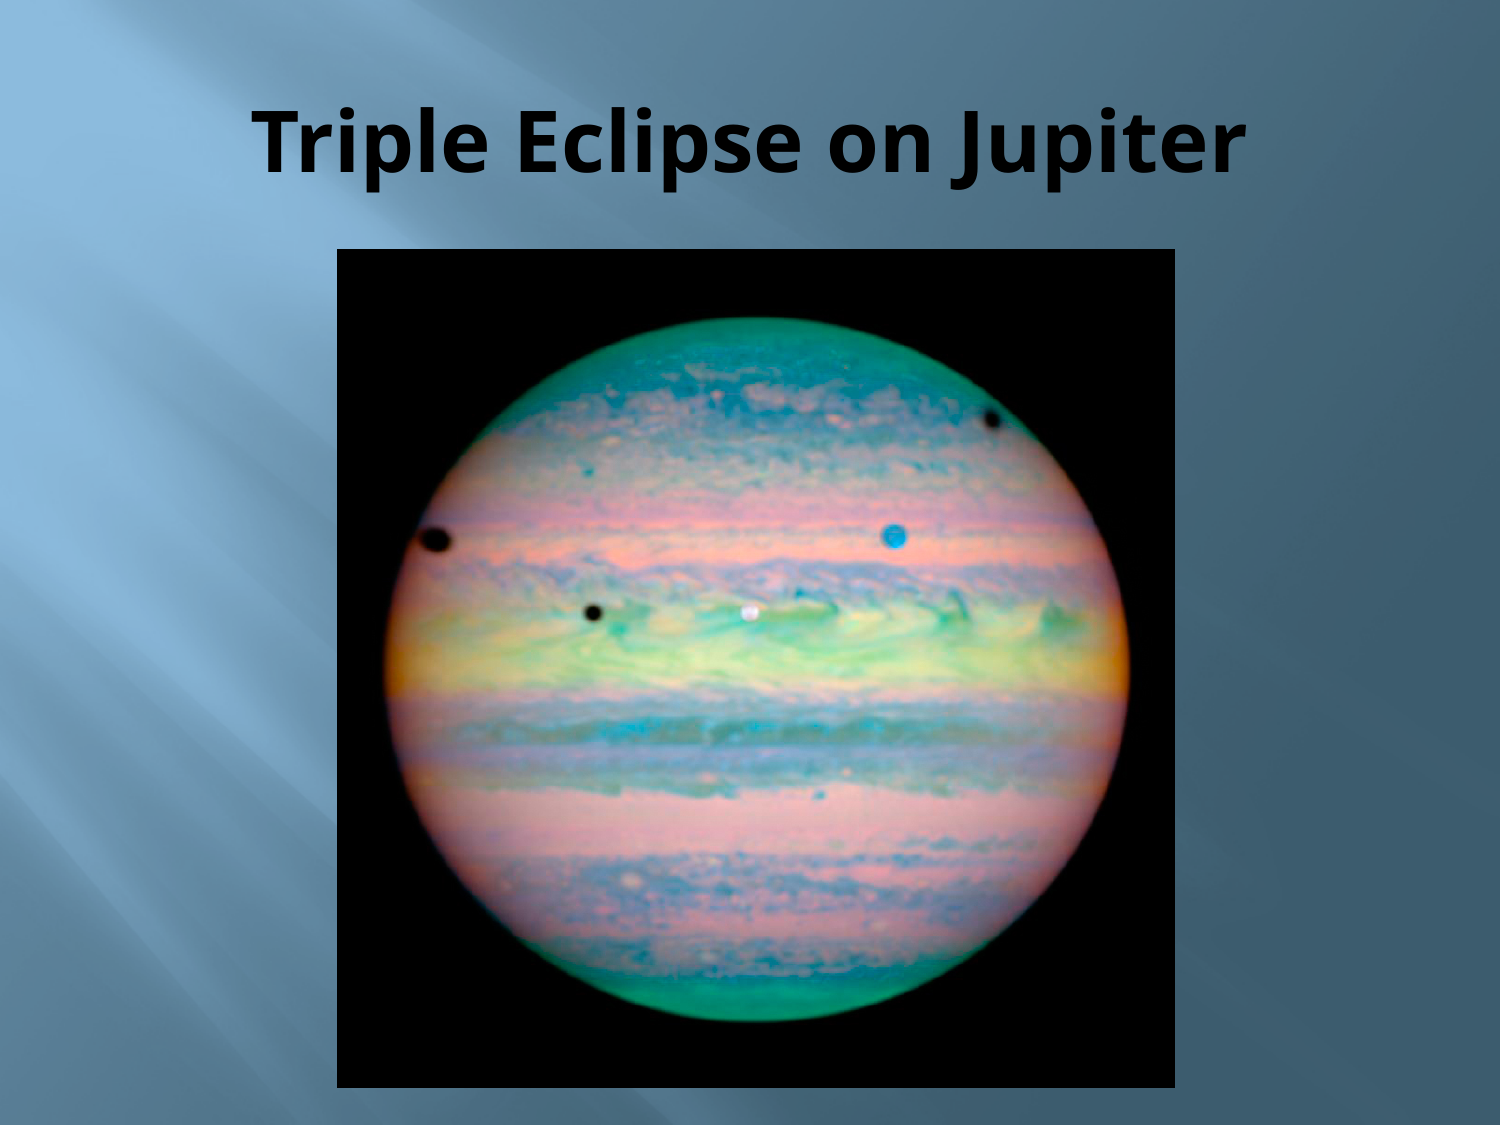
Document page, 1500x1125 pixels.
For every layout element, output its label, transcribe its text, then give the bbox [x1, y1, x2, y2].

picture [337, 249, 1176, 1088]
title Triple Eclipse on Jupiter [75, 45, 1425, 233]
